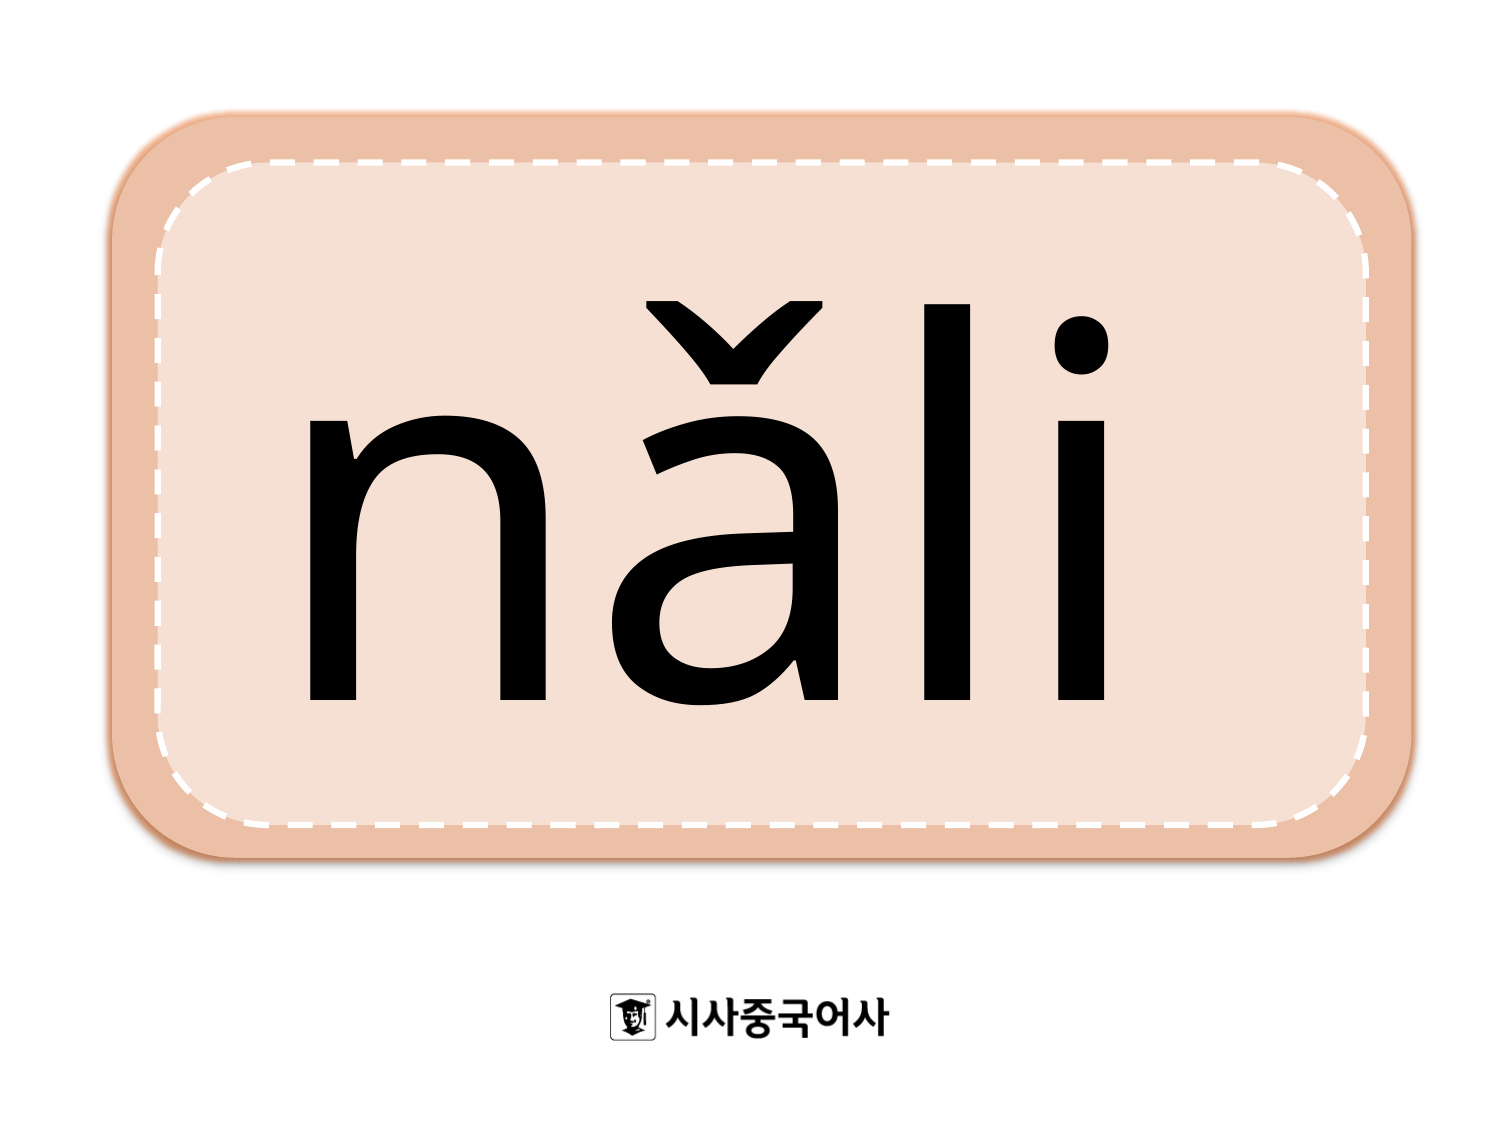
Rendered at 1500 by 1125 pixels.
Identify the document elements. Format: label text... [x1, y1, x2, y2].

picture [602, 987, 898, 1047]
text_box nǎli [171, 160, 1380, 824]
